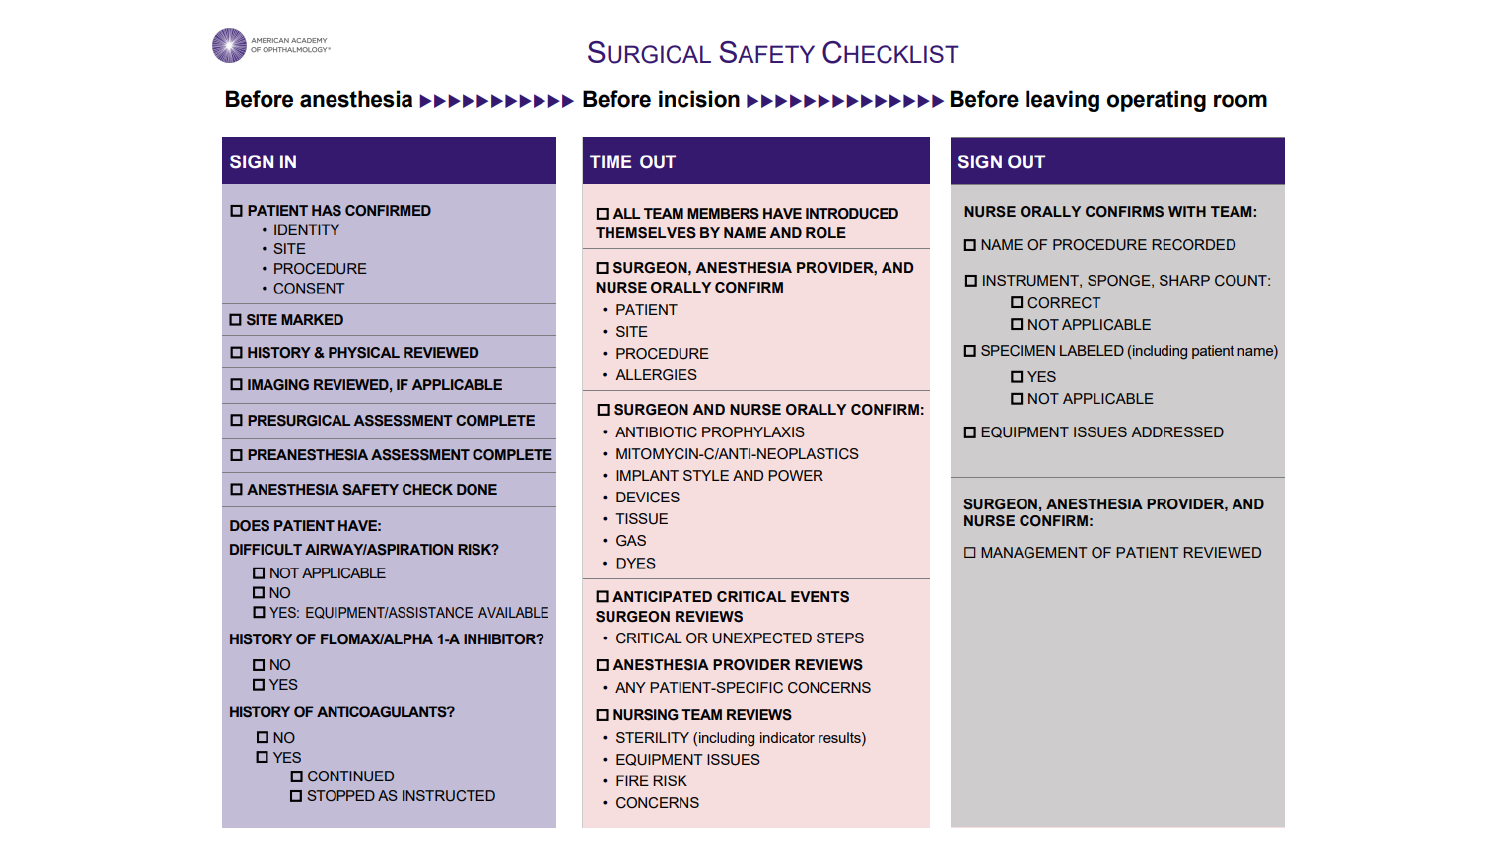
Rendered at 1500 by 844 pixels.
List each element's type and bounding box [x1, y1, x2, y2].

list [197, 18, 1303, 844]
